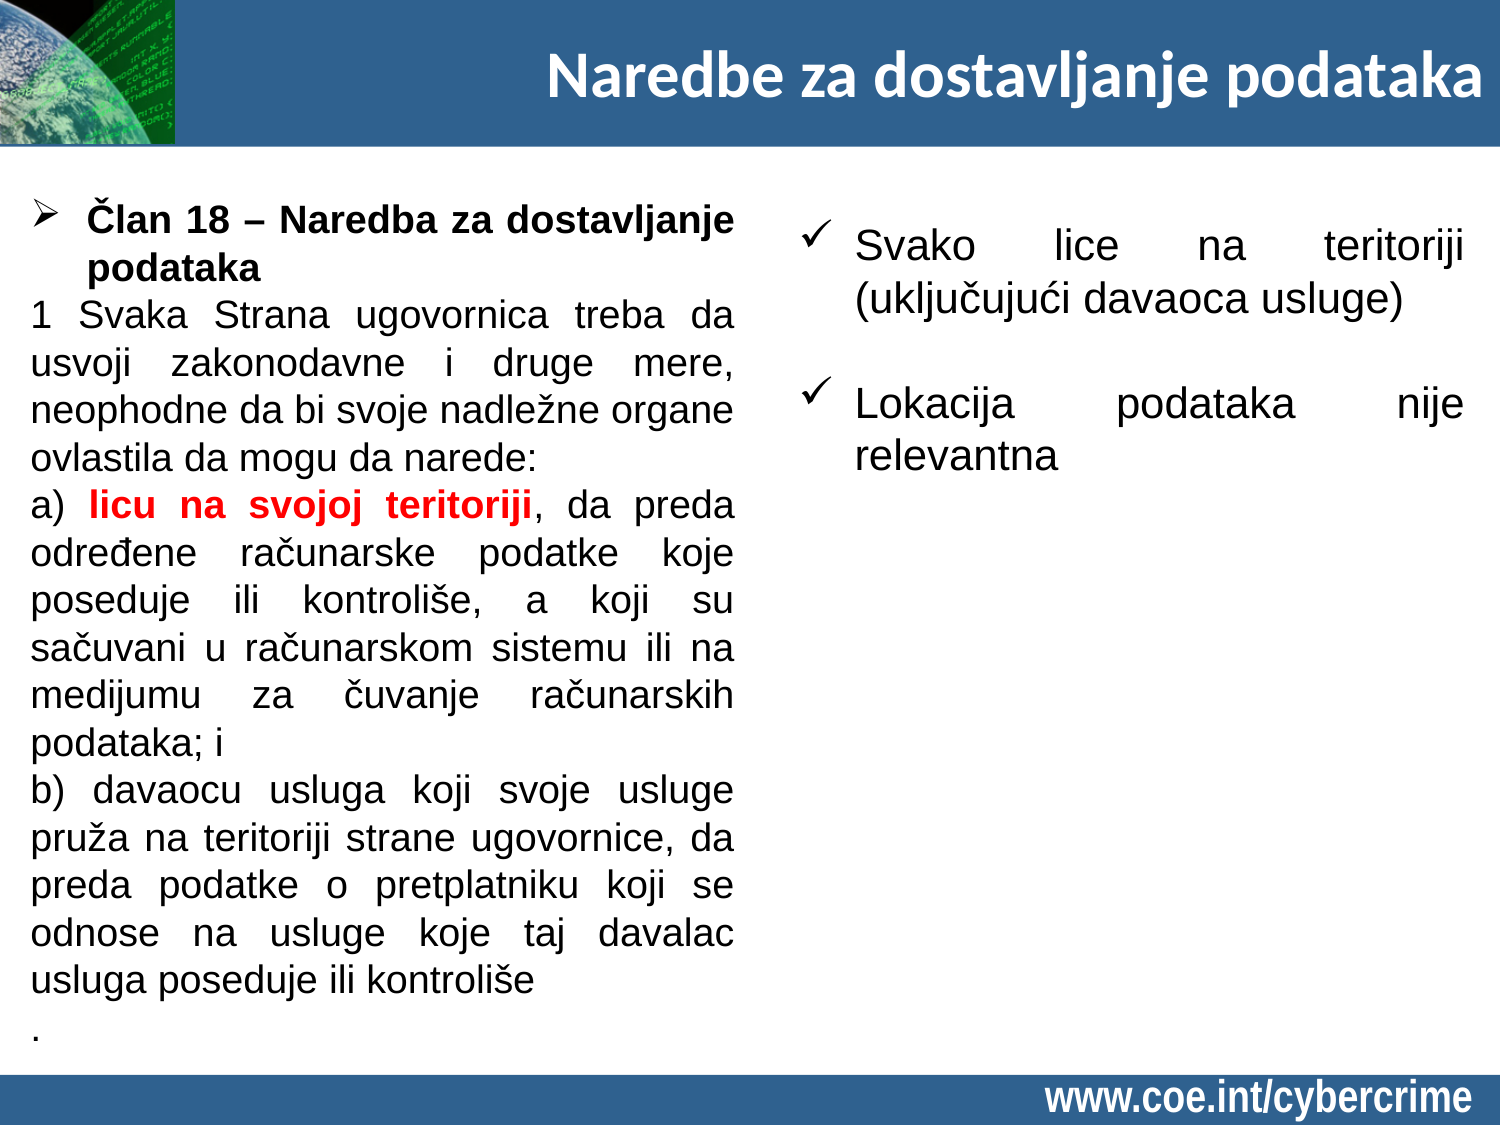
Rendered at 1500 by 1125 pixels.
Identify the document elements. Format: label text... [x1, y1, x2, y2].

text_box Član 18 – Naredba za dostavljanje podataka 1 Svaka Strana ugovornica treba da usvoji zakonodavne i druge mere, neophodne da bi svoje nadležne organe ovlastila da mogu da narede: a) licu na svojoj teritoriji, da preda određene računarske podatke koje poseduje ili kontroliše, a koji su sačuvani u računarskom sistemu ili na medijumu za čuvanje računarskih podataka; i b) davaocu usluga koji svoje usluge pruža na teritoriji strane ugovornice, da preda podatke o pretplatniku koji se odnose na usluge koje taj davalac usluga poseduje ili kontroliše . [15, 186, 750, 1057]
text_box www.coe.int/cybercrime [1030, 1059, 1500, 1125]
text_box Svako lice na teritoriji (uključujući davaoca usluge) Lokacija podataka nije relevantna [783, 209, 1480, 540]
text_box Naredbe za dostavljanje podataka [177, 0, 1500, 149]
picture [0, 0, 175, 144]
text_box [0, 1073, 1030, 1125]
